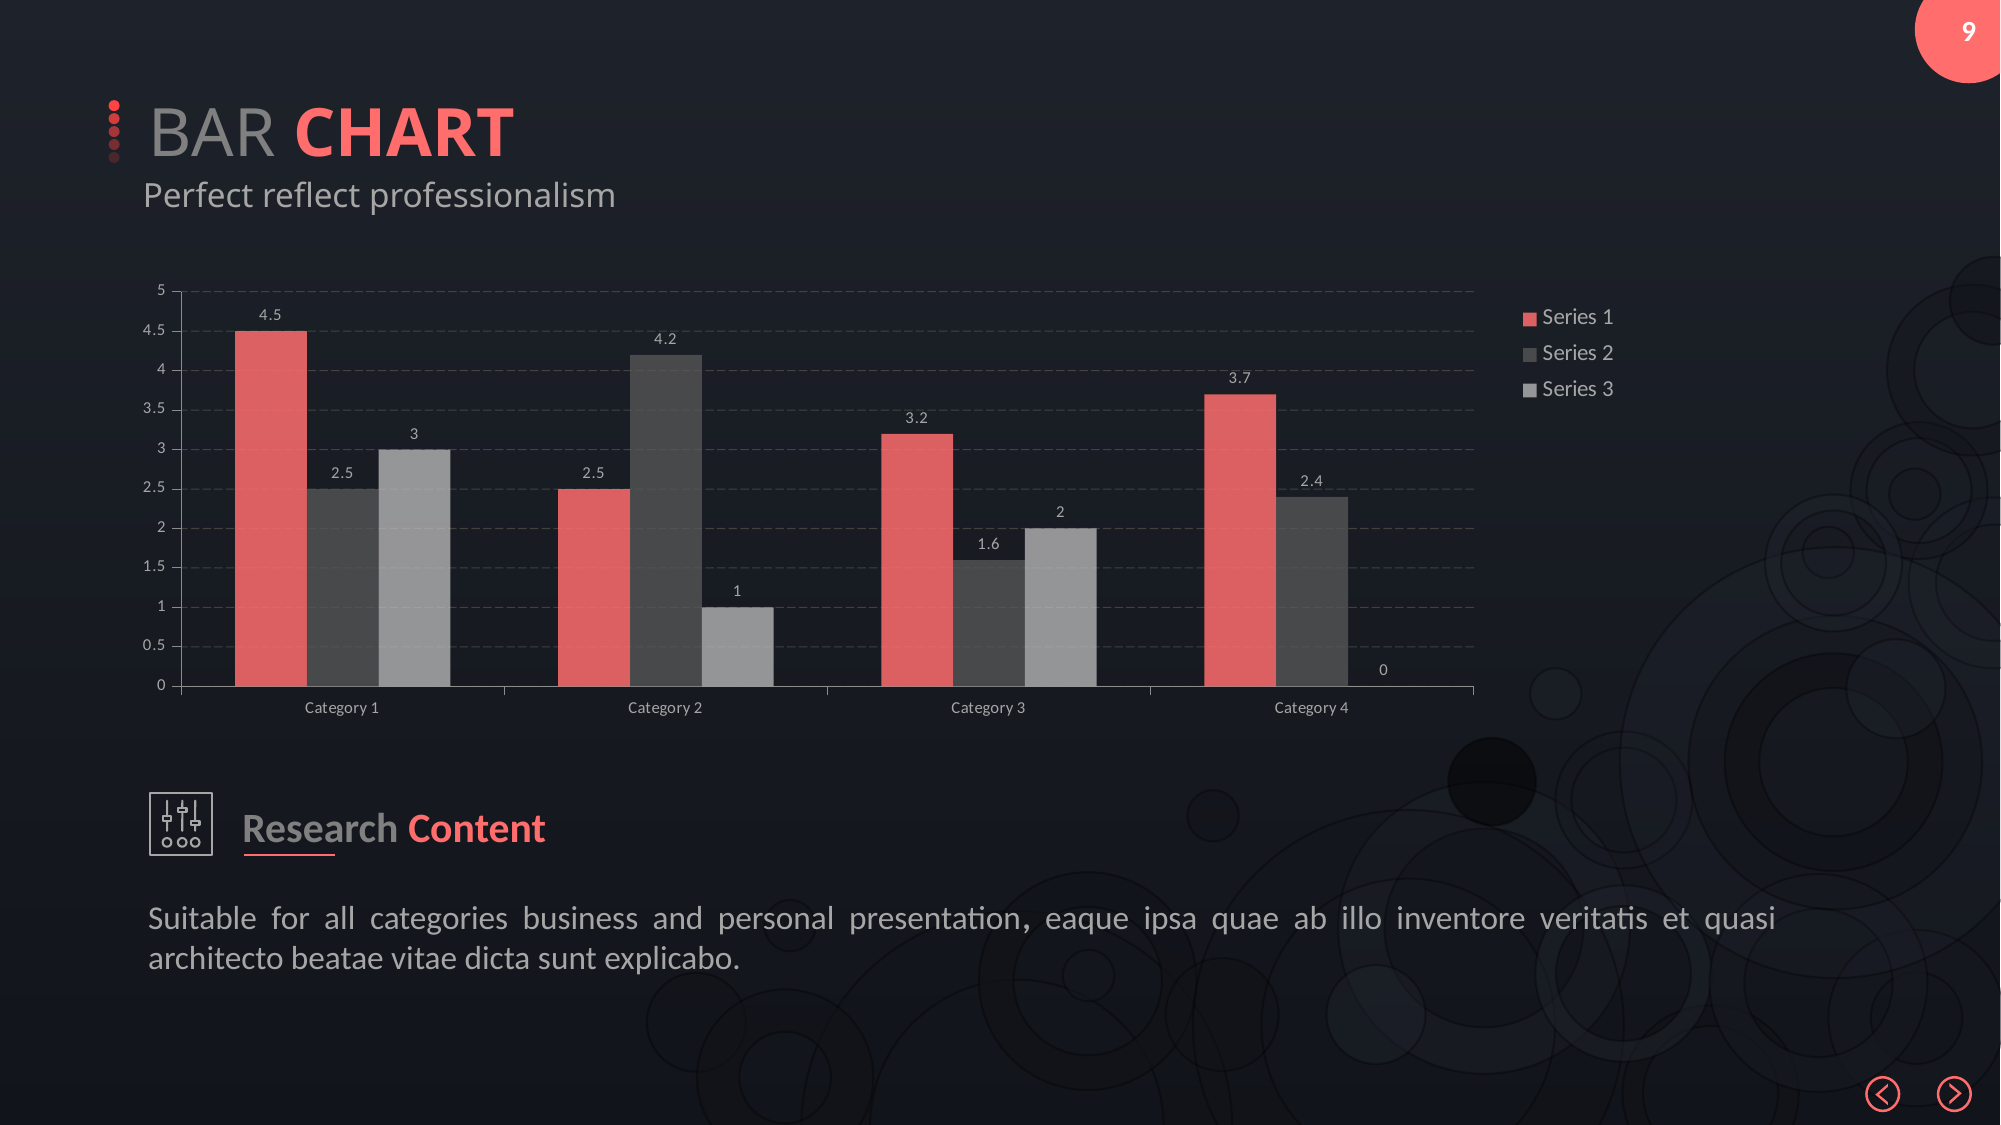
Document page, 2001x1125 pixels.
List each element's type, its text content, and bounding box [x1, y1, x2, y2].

text_box Suitable for all categories business and personal presentation, eaque ipsa quae ab illo inventore veritatis et quasi architecto beatae vitae dicta sunt explicabo. [133, 888, 1793, 984]
chart [89, 267, 1748, 742]
text_box BAR CHART [133, 81, 531, 166]
text_box Research Content [227, 793, 562, 859]
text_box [149, 792, 213, 856]
text_box Perfect reflect professionalism [128, 166, 633, 222]
